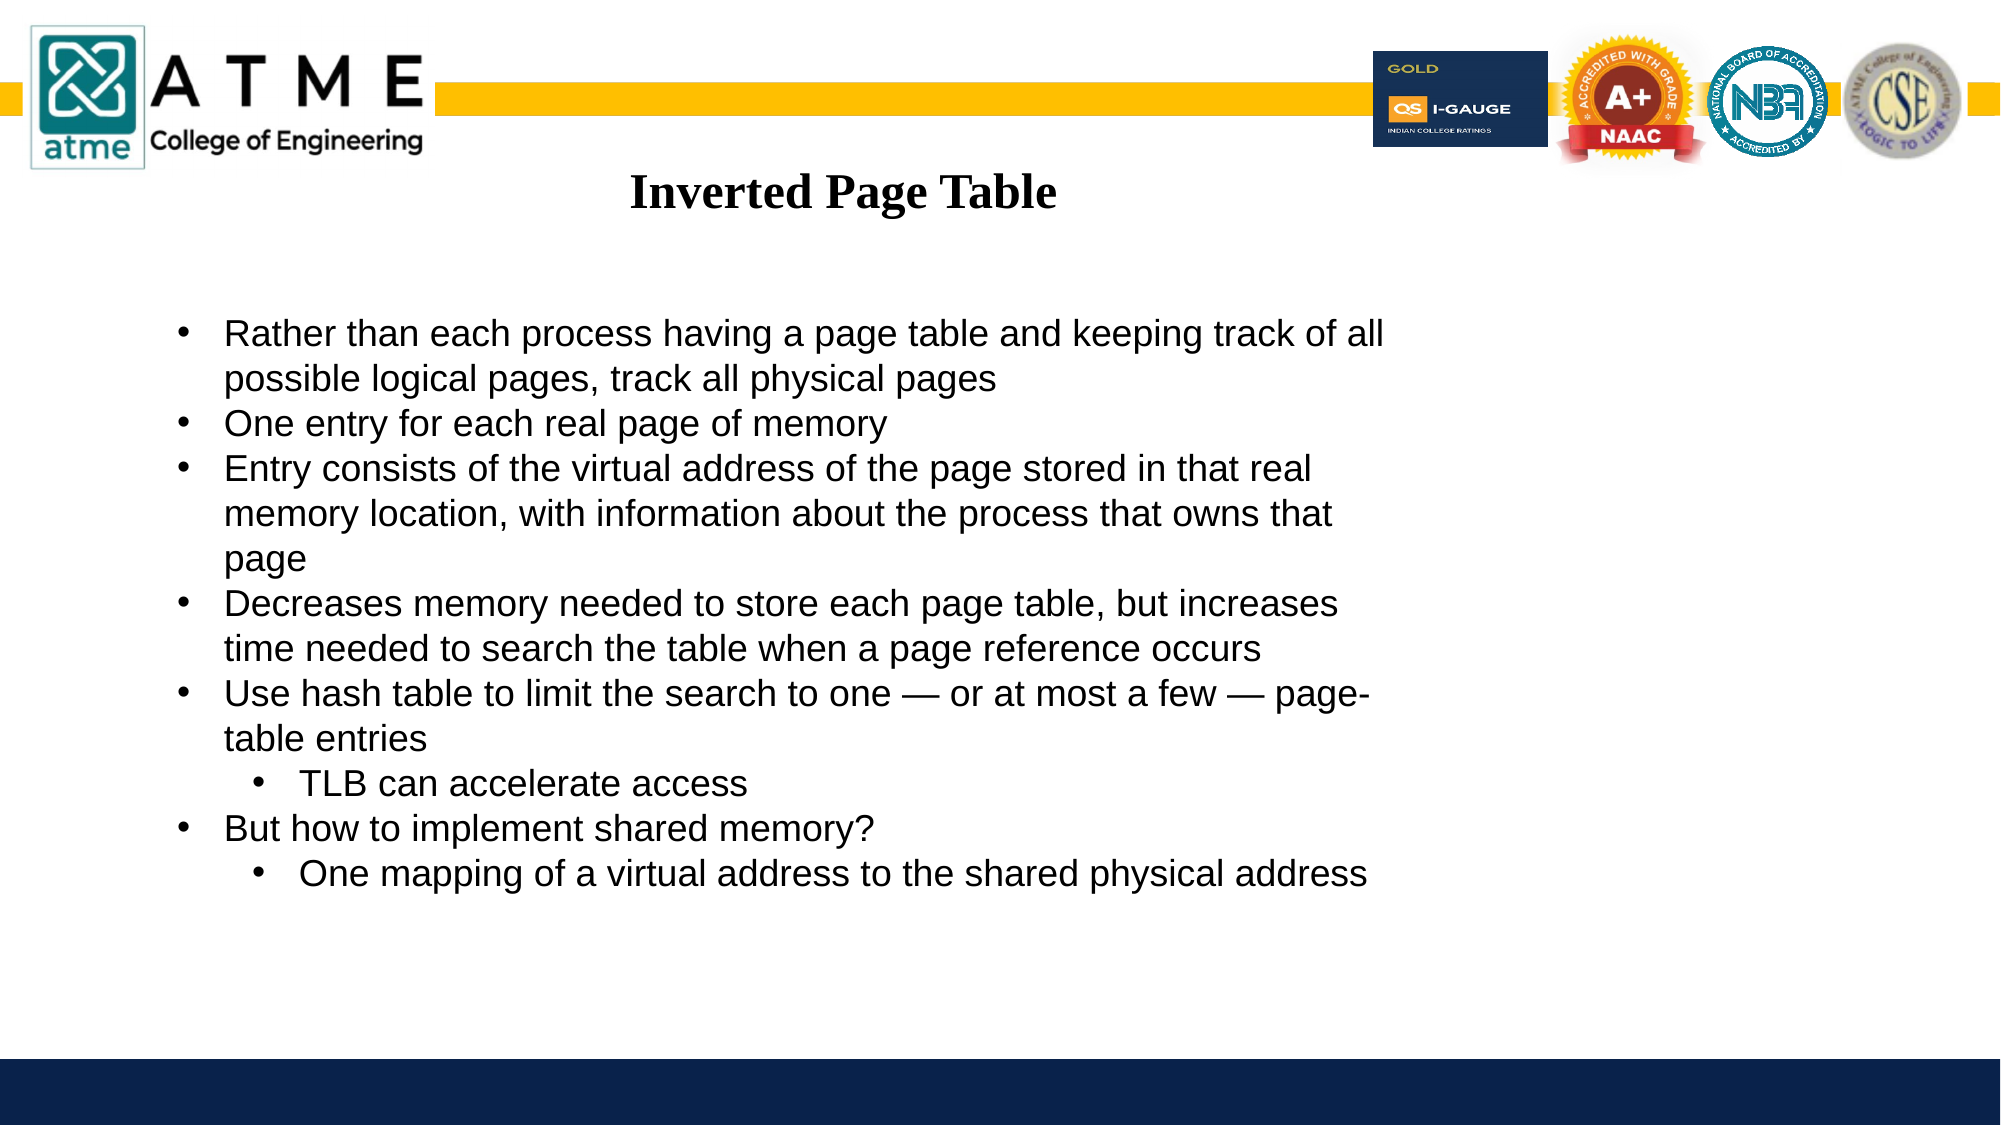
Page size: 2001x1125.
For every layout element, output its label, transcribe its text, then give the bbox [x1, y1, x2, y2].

title Inverted Page Table [614, 151, 1965, 246]
picture [1840, 26, 1968, 176]
list Rather than each process having a page table and keeping track of all possible logical pages, track all physical pages One entry for each real page of memory Entry consists of the virtual address of the page stored in that real memory location, with information about the process that owns that page Decreases memory needed to store each page table, but increases time needed to search the table when a page reference occurs Use hash table to limit the search to one — or at most a few — page-table entries TLB can accelerate access But how to implement shared memory? One mapping of a virtual address to the shared physical address [162, 301, 1425, 1088]
picture [0, 1059, 2001, 1125]
picture [1373, 20, 1828, 151]
picture [22, 15, 435, 178]
